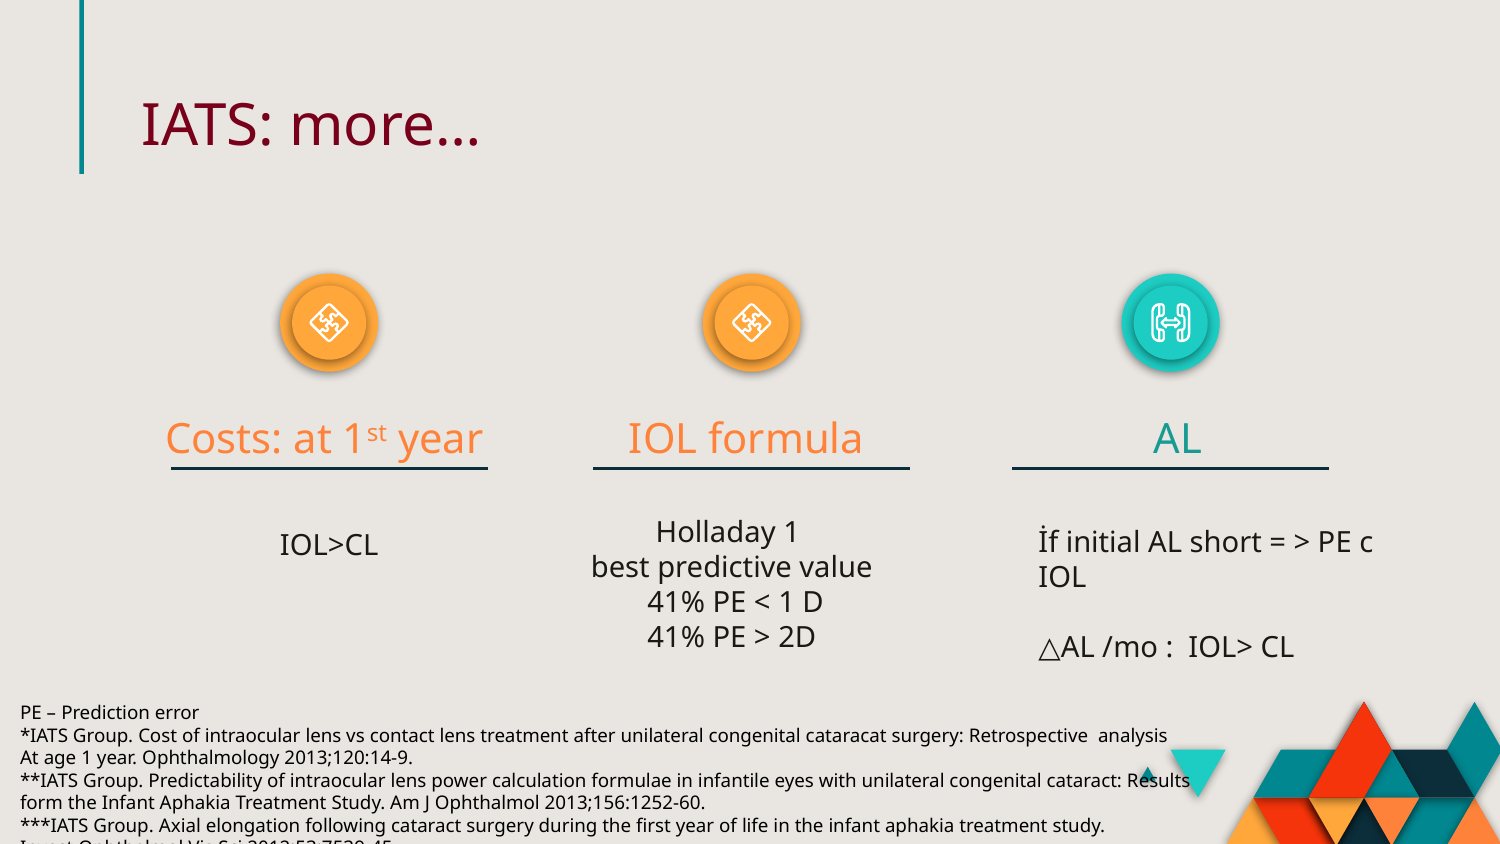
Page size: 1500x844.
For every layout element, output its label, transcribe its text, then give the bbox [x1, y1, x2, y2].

subtitle IOL>CL [124, 510, 435, 648]
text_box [279, 273, 379, 372]
text_box AL [895, 382, 1462, 477]
title IATS: more… [126, 76, 1475, 172]
text_box PE – Prediction error *IATS Group. Cost of intraocular lens vs contact lens treatment after unilateral congenital cataracat surgery: Retrospective analysis At age 1 year. Ophthalmology 2013;120:14-9. **IATS Group. Predictability of intraocular lens power calculation formulae in infantile eyes with unilateral congenital cataract: Results form the Infant Aphakia Treatment Study. Am J Ophthalmol 2013;156:1252-60. ***IATS Group. Axial elongation following cataract surgery during the first year of life in the infant aphakia treatment study. Invest Ophthalmol Vis Sci 2012;53:7539-45. [5, 693, 1209, 844]
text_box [1121, 273, 1220, 372]
text_box Holladay 1 best predictive value 41% PE < 1 D 41% PE > 2D [435, 498, 1029, 684]
text_box İf initial AL short = > PE c IOL △AL /mo : IOL> CL [1023, 508, 1417, 645]
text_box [702, 273, 801, 372]
subtitle Costs: at 1st year [112, 382, 535, 477]
text_box IOL formula [535, 382, 895, 477]
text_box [1150, 302, 1191, 343]
